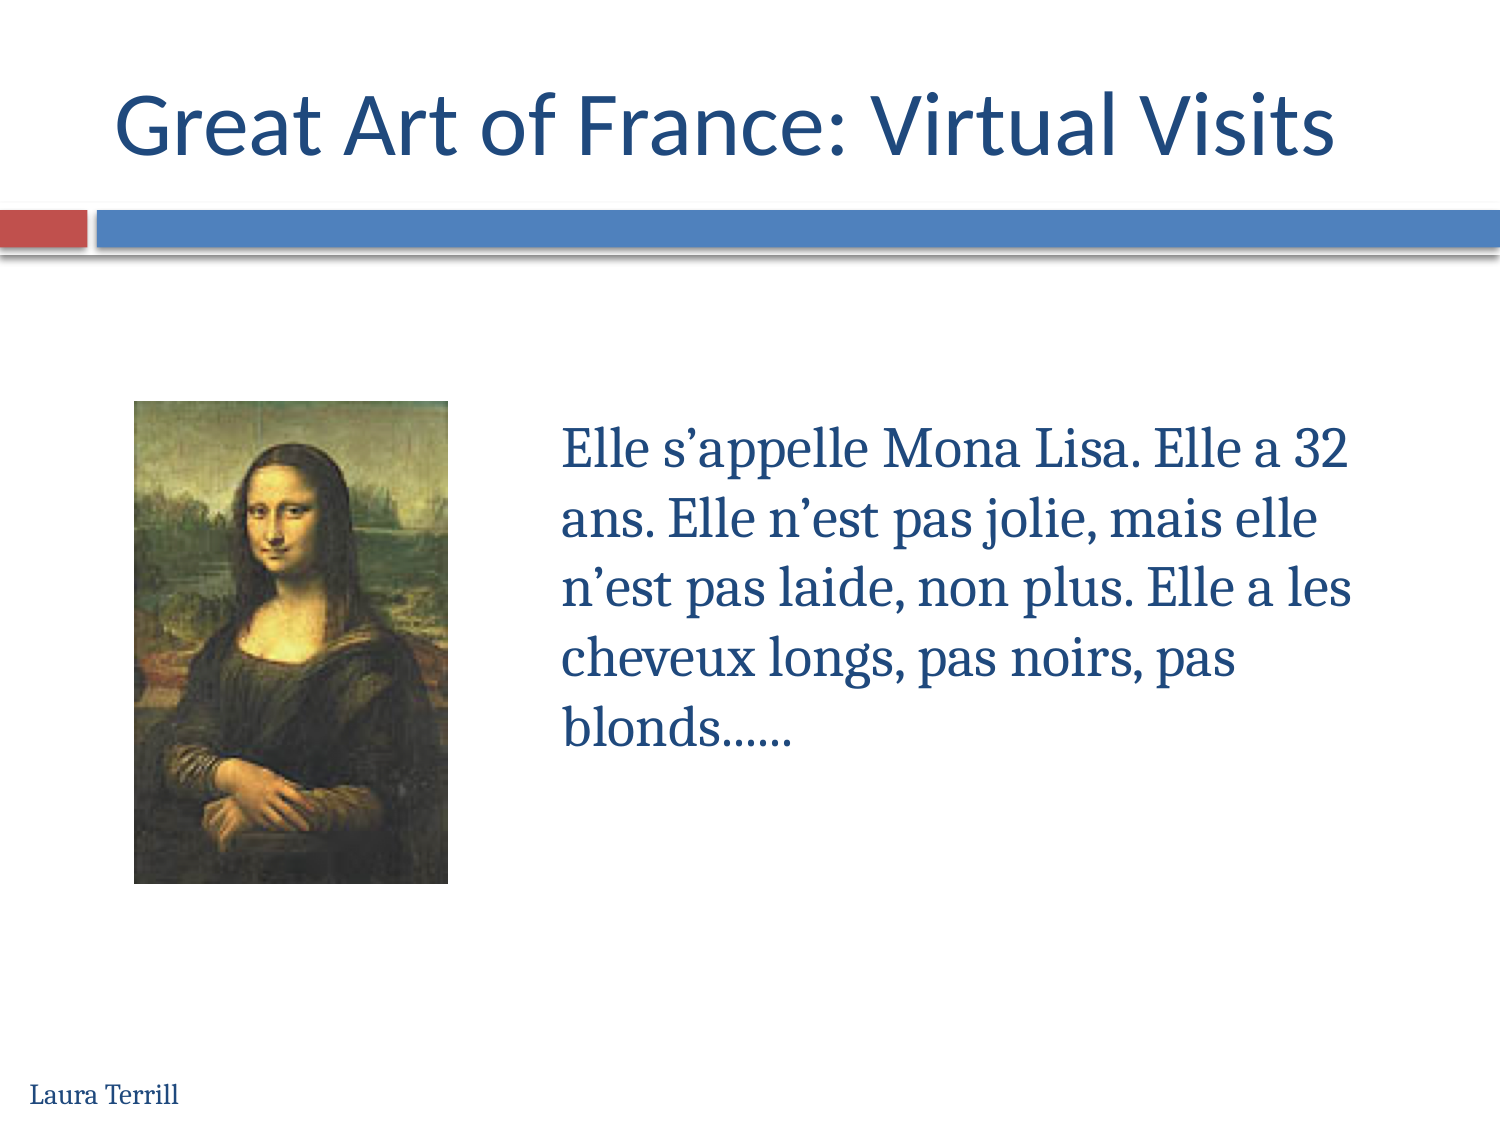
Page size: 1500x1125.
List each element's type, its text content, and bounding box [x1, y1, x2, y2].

picture [134, 400, 449, 884]
text_box Elle s’appelle Mona Lisa. Elle a 32 ans. Elle n’est pas jolie, mais elle n’est pas laide, non plus. Elle a les cheveux longs, pas noirs, pas blonds...... [547, 401, 1398, 766]
title Great Art of France: Virtual Visits [99, 37, 1438, 200]
footer Laura Terrill [14, 1063, 904, 1124]
